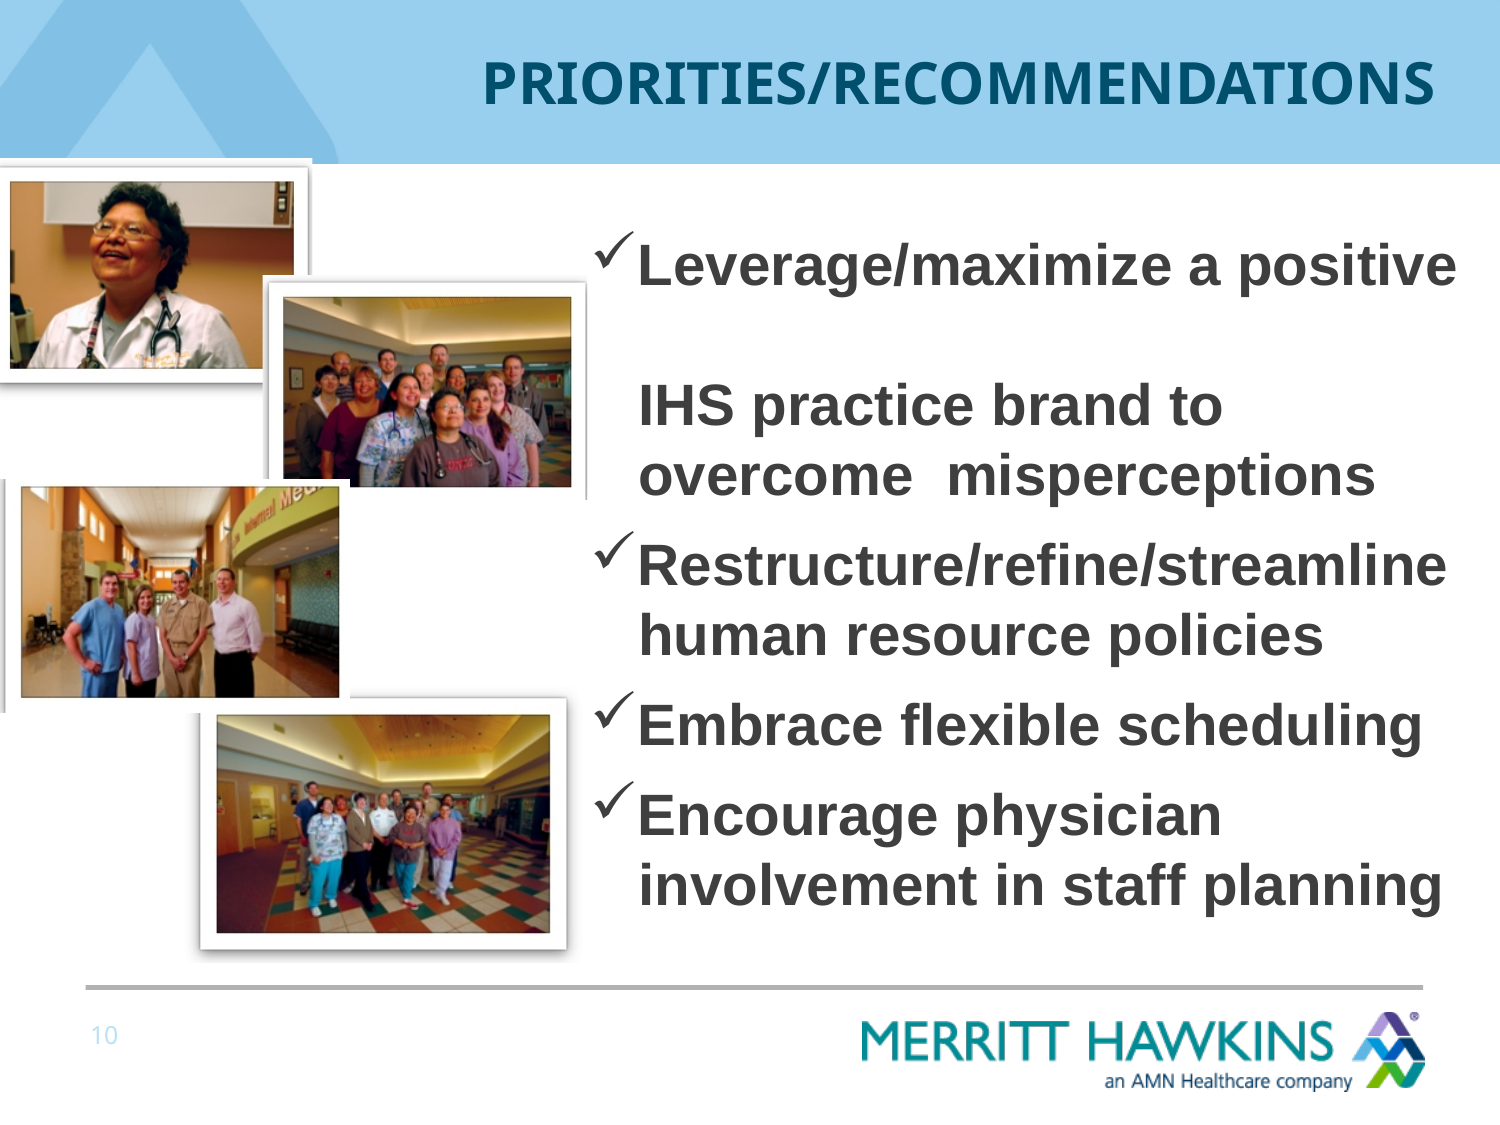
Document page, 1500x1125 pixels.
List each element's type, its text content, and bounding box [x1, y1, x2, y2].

picture [862, 1012, 1425, 1092]
title PRIORITIES/RECOMMENDATIONS [287, 24, 1451, 138]
text_box Leverage/maximize a positive IHS practice brand to overcome misperceptions Restructure/refine/streamline human resource policies Embrace flexible scheduling Encourage physician involvement in staff planning [574, 219, 1488, 950]
picture [0, 0, 1500, 963]
slide_number 10 [74, 1012, 151, 1054]
